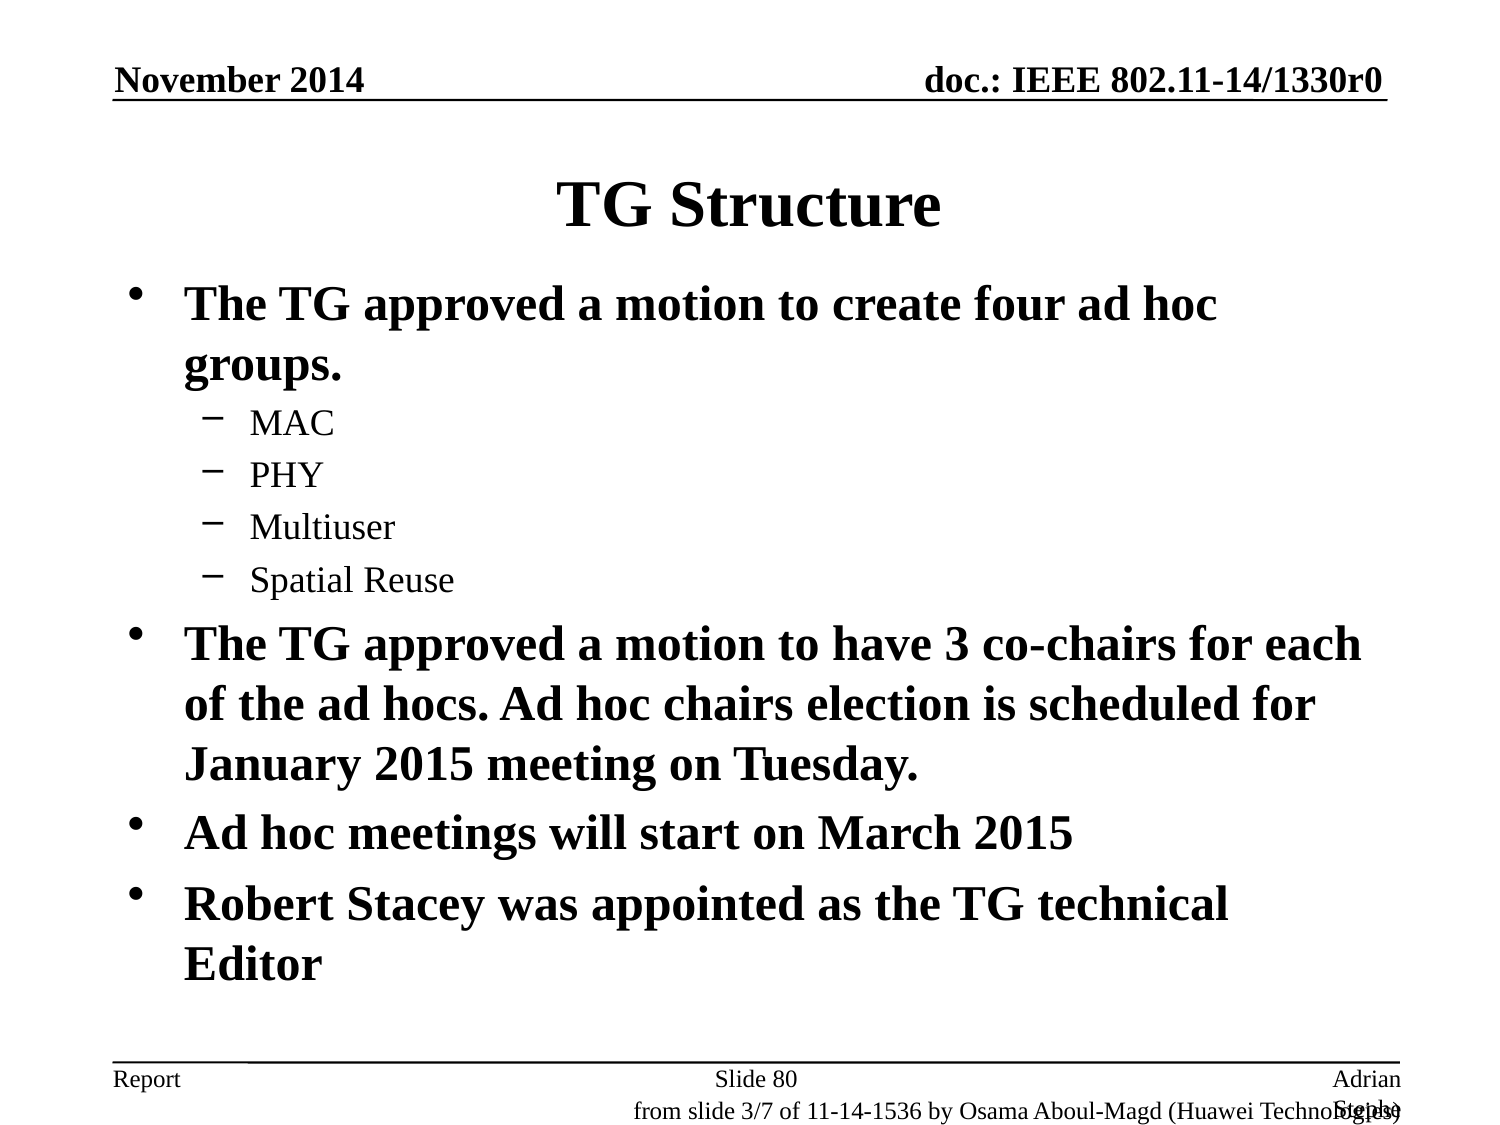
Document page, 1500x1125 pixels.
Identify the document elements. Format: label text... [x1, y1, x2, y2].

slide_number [114, 54, 374, 101]
title TG Structure [112, 112, 1388, 262]
footer Adrian Stephens, Intel Corporation [1324, 1061, 1402, 1087]
list The TG approved a motion to create four ad hoc groups. MAC PHY Multiuser Spatial Reuse The TG approved a motion to have 3 co-chairs for each of the ad hocs. Ad hoc chairs election is scheduled for January 2015 meeting on Tuesday. Ad hoc meetings will start on March 2015 Robert Stacey was appointed as the TG technical Editor [112, 262, 1388, 938]
text_box from slide 3/7 of 11-14-1536 by Osama Aboul-Magd (Huawei Technologies) [343, 1087, 1417, 1125]
slide_number Slide 80 [712, 1061, 800, 1087]
